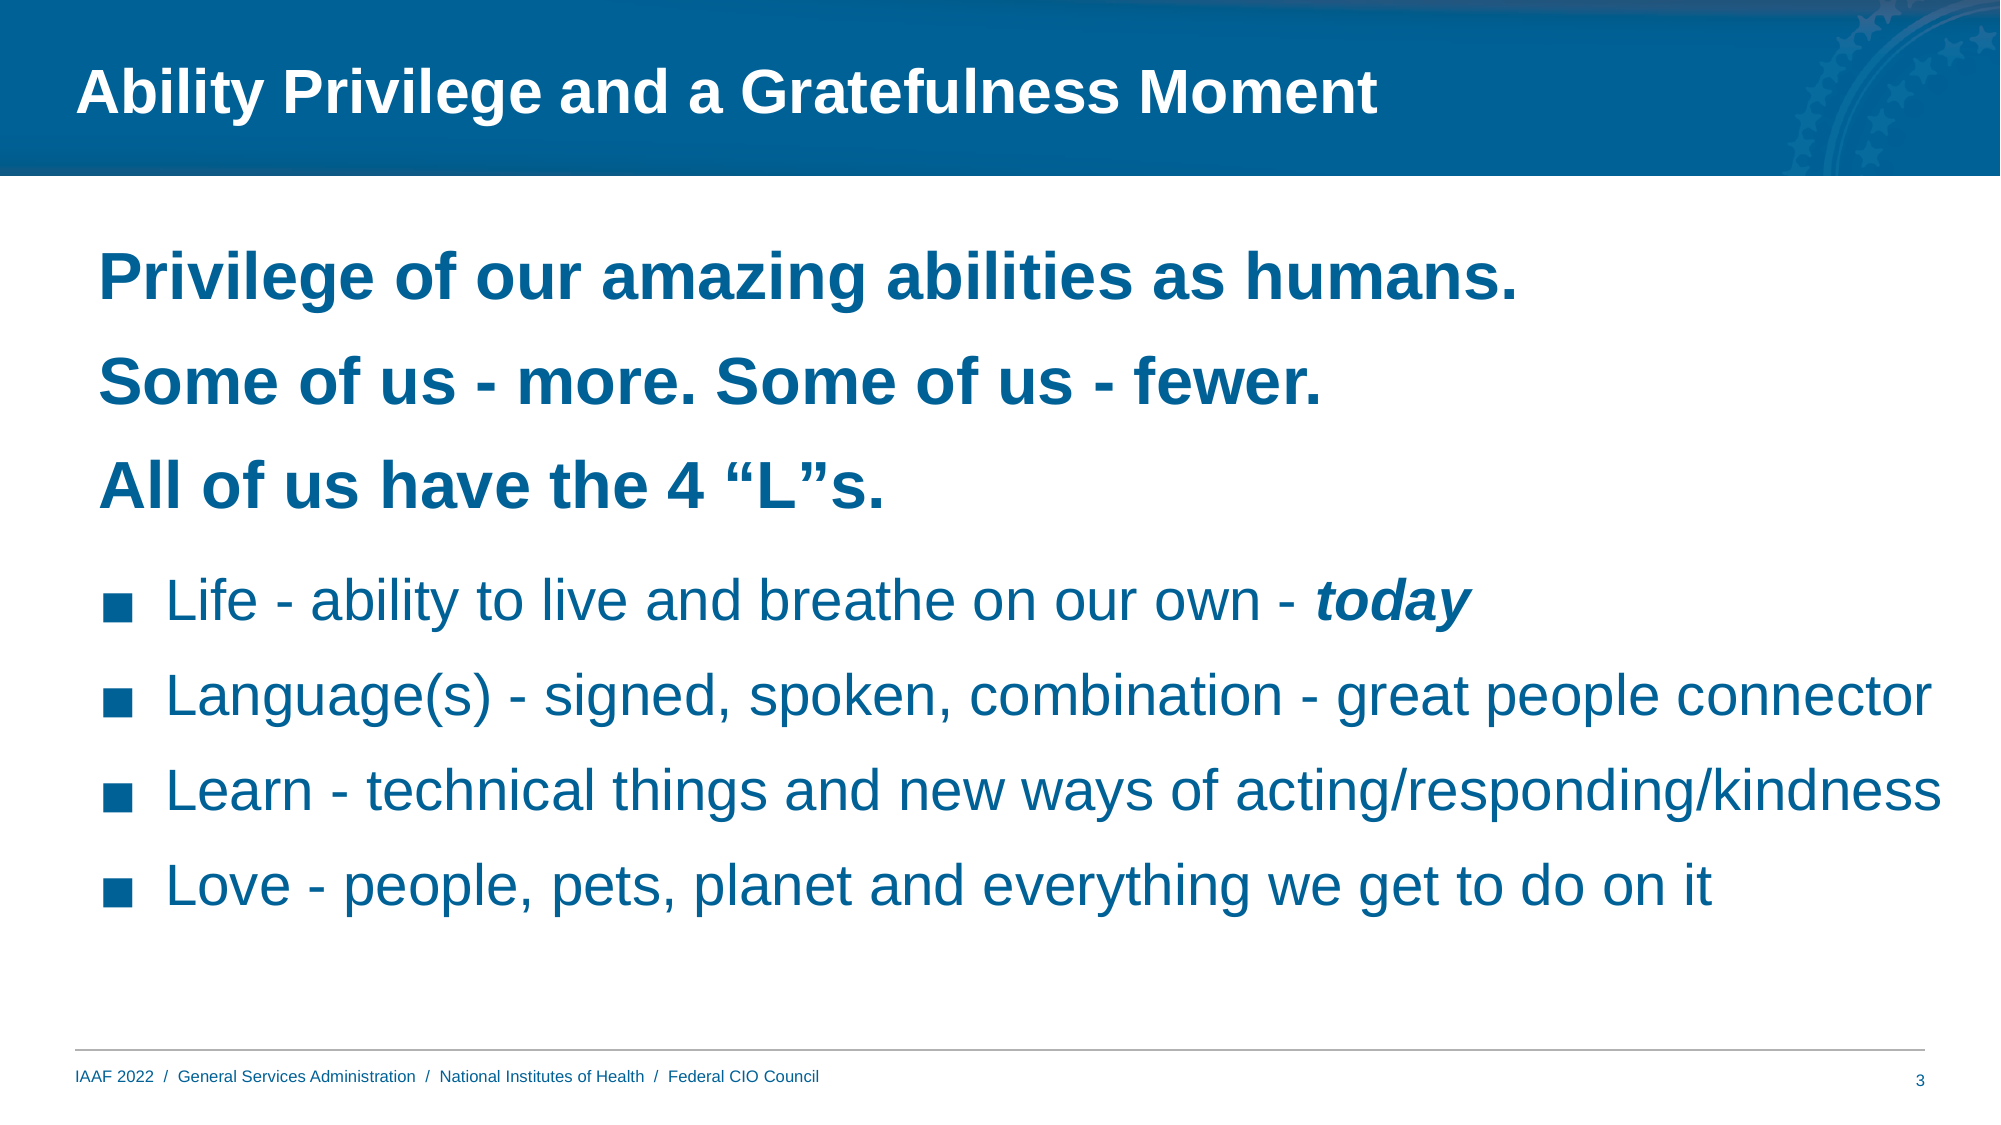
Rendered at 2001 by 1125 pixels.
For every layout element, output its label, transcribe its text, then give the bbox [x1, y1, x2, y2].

picture [0, 168, 666, 176]
slide_number 3 [1880, 1065, 1925, 1095]
list Privilege of our amazing abilities as humans. Some of us - more. Some of us - fewer. All of us have the 4 “L”s. Life - ability to live and breathe on our own - today Language(s) - signed, spoken, combination - great people connector Learn - technical things and new ways of acting/responding/kindness Love - people, pets, planet and everything we get to do on it [75, 224, 1966, 1035]
title Ability Privilege and a Gratefulness Moment [75, 52, 1800, 128]
picture [0, 0, 2000, 176]
